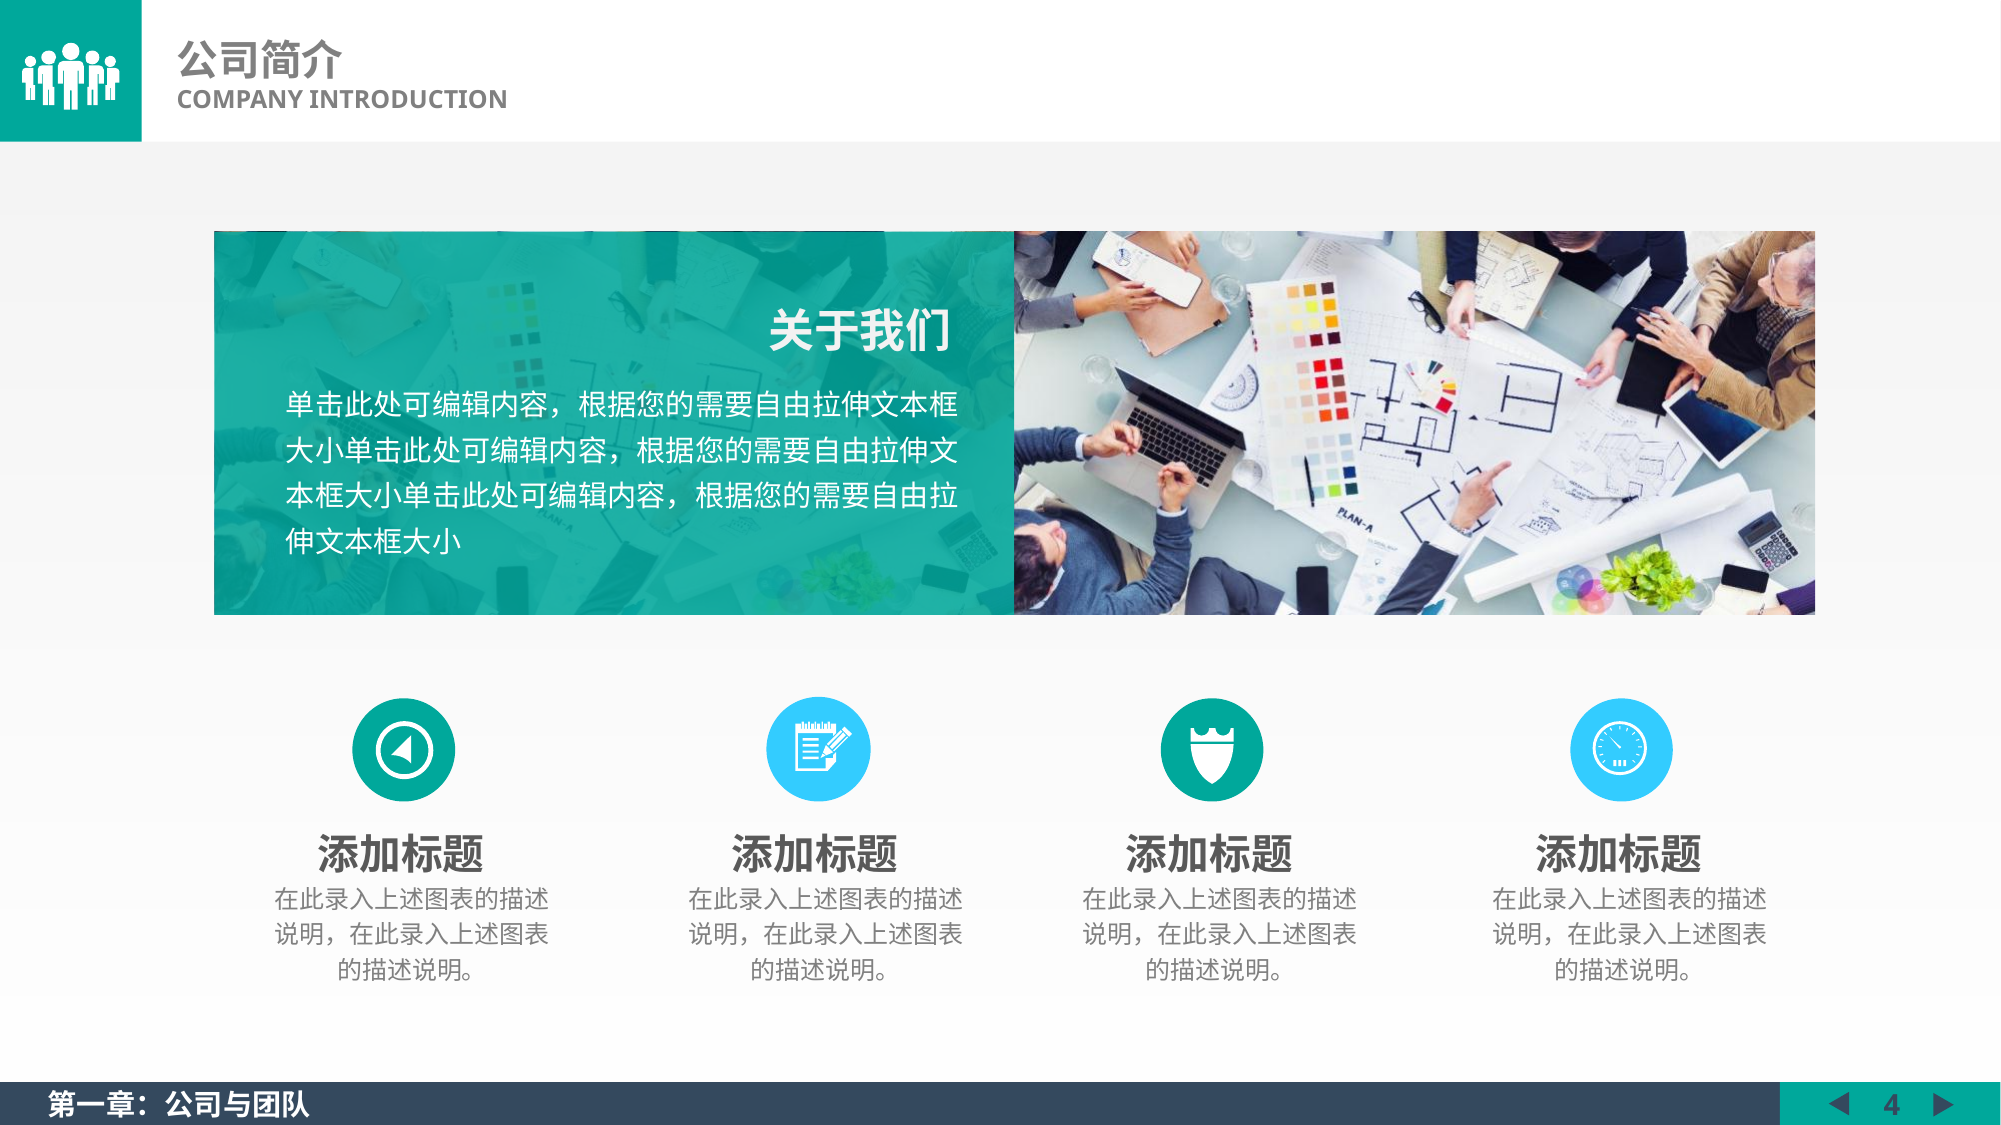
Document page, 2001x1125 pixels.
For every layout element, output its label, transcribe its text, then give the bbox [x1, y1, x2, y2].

text_box 在此录入上述图表的描述说明，在此录入上述图表的描述说明。 [1468, 869, 1792, 993]
text_box [0, 1080, 8, 1125]
text_box [37, 50, 57, 106]
text_box 添加标题 [687, 820, 943, 869]
text_box 在此录入上述图表的描述说明，在此录入上述图表的描述说明。 [664, 869, 988, 993]
text_box 关于我们 [753, 294, 967, 365]
text_box [57, 42, 84, 110]
text_box 单击此处可编辑内容，根据您的需要自由拉伸文本框大小单击此处可编辑内容，根据您的需要自由拉伸文本框大小单击此处可编辑内容，根据您的需要自由拉伸文本框大小 [270, 368, 987, 657]
text_box [0, 0, 144, 144]
text_box [22, 55, 37, 100]
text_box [1592, 720, 1648, 776]
text_box 在此录入上述图表的描述说明，在此录入上述图表的描述说明。 [1058, 869, 1382, 993]
text_box [144, 0, 2001, 144]
text_box [1016, 230, 1817, 616]
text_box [795, 721, 853, 772]
text_box [212, 230, 1016, 617]
text_box 添加标题 [1082, 820, 1337, 869]
text_box [1158, 696, 1266, 804]
text_box [764, 694, 873, 804]
text_box [350, 696, 458, 804]
text_box 第一章：公司与团队 [8, 1078, 351, 1125]
text_box [351, 1080, 1778, 1125]
text_box [85, 50, 104, 106]
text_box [1190, 727, 1234, 785]
text_box [1568, 696, 1675, 804]
text_box 公司简介 COMPANY INTRODUCTION [161, 59, 859, 138]
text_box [375, 720, 434, 780]
text_box 在此录入上述图表的描述说明，在此录入上述图表的描述说明。 [250, 869, 574, 993]
text_box 4 [1779, 1078, 2001, 1125]
text_box 添加标题 [1491, 820, 1747, 869]
text_box [104, 55, 120, 100]
text_box 添加标题 [274, 820, 529, 869]
